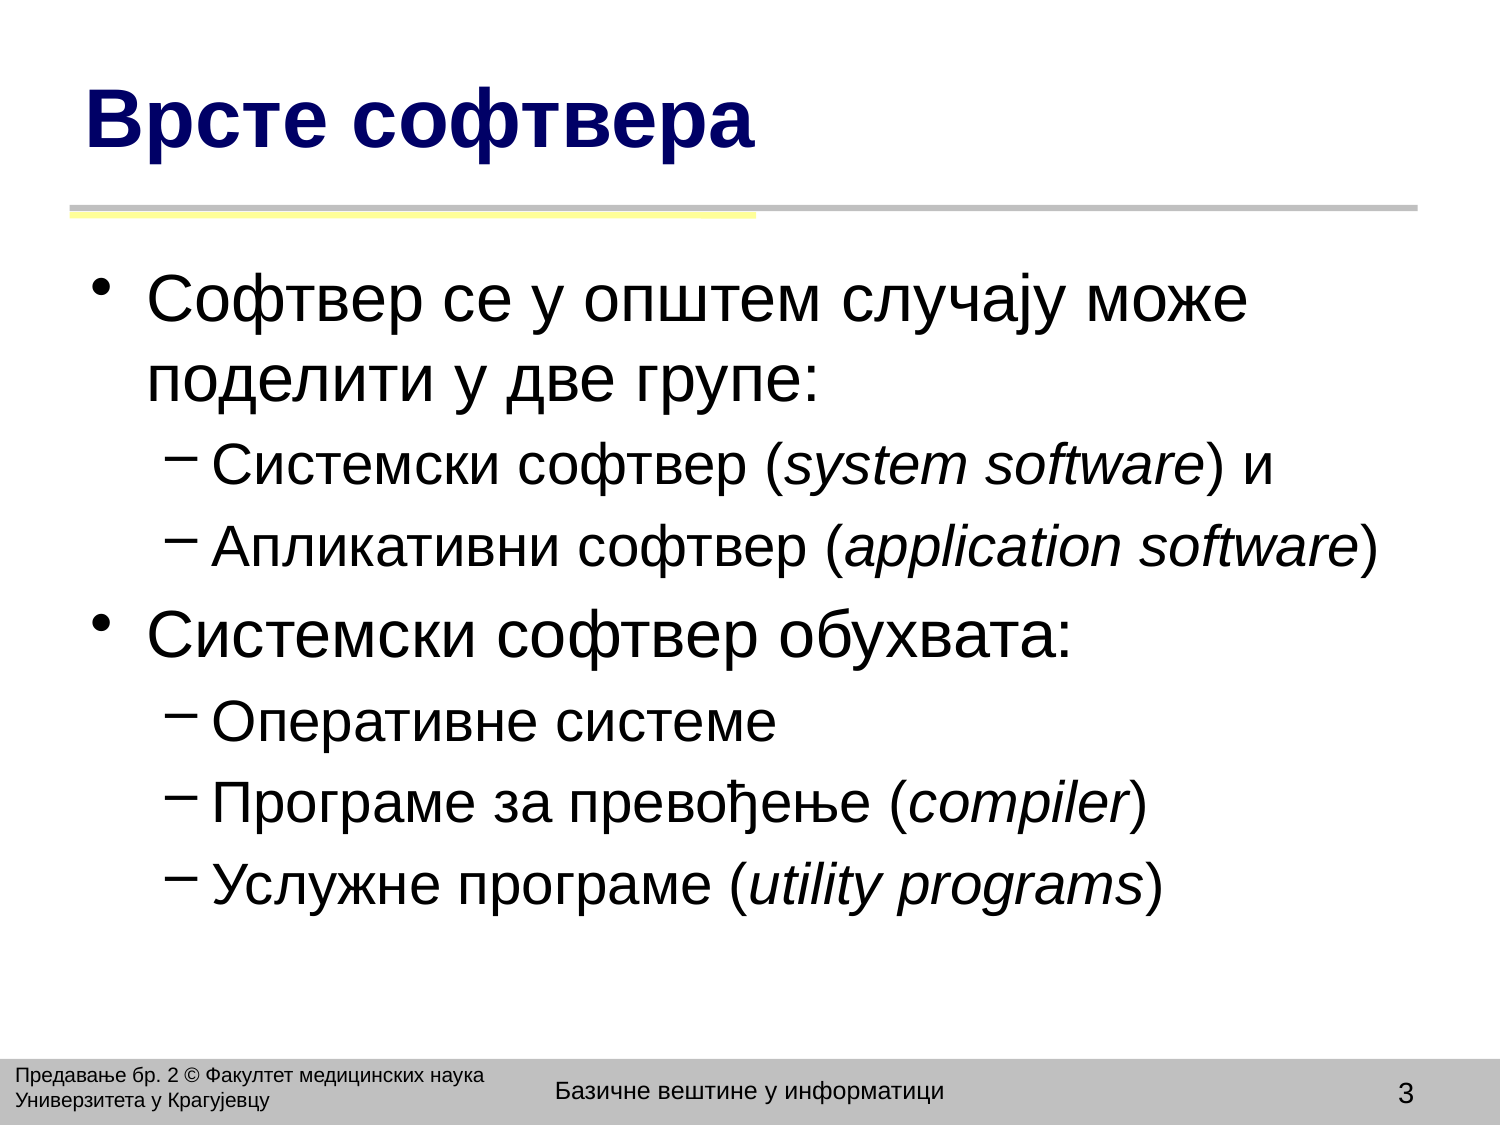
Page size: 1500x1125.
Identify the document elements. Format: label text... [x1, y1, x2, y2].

footer Базичне вештине у информатици [512, 1066, 988, 1125]
title Врсте софтвера [69, 19, 1426, 208]
slide_number 3 [1079, 1066, 1430, 1125]
slide_number Предавање бр. 2 © Факултет медицинских наука Универзитета у Крагујевцу [0, 1053, 607, 1108]
list Софтвер се у општем случају може поделити у две групе: Системски софтвер (system software) и Апликативни софтвер (application software) Системски софтвер обухвата: Оперативне системе Програме за превођење (compiler) Услужне програме (utility programs) [74, 246, 1426, 1023]
